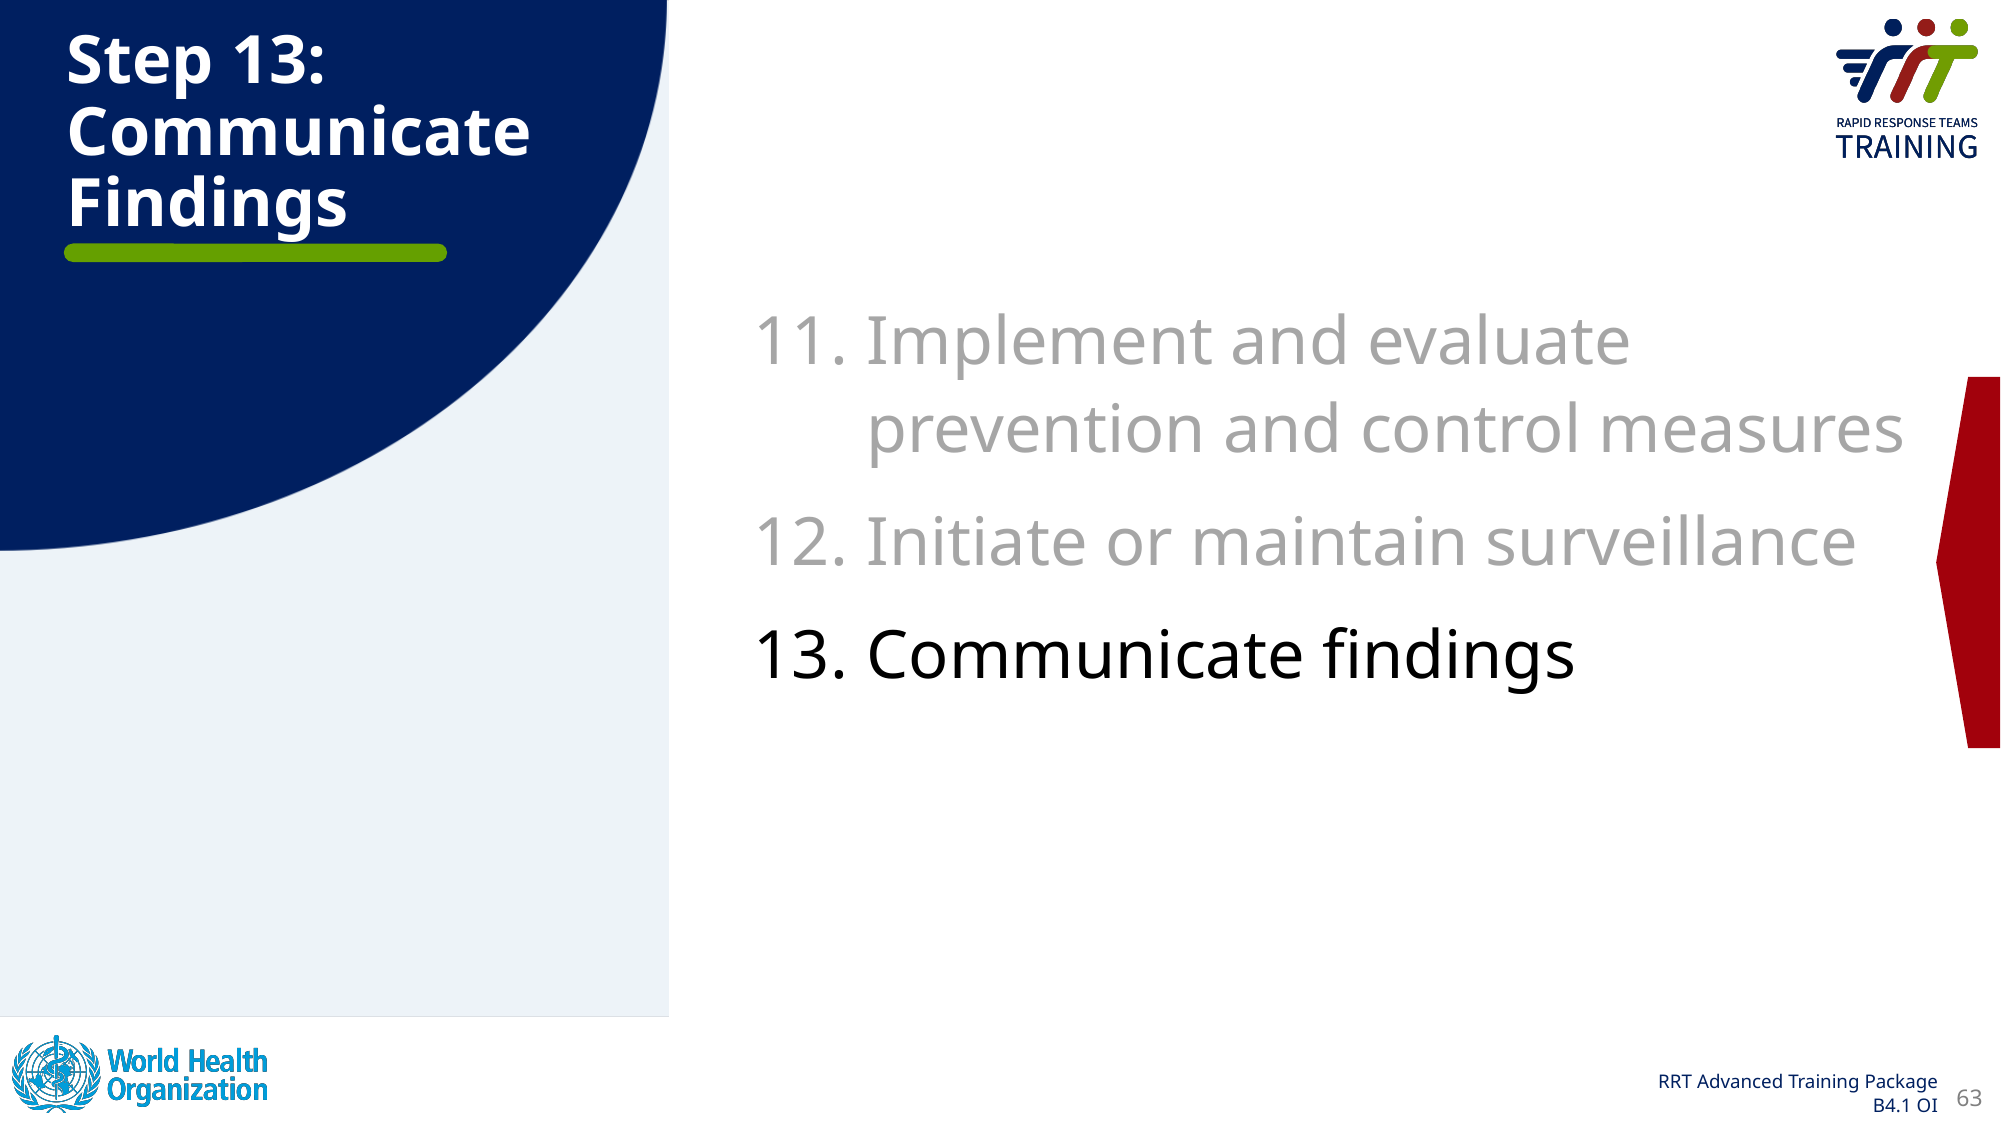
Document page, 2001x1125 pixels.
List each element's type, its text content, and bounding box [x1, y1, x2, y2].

picture [1835, 19, 1978, 167]
picture [34, 1054, 43, 1078]
picture [71, 1053, 90, 1091]
picture [12, 1035, 54, 1068]
picture [59, 1035, 267, 1113]
text_box [63, 243, 448, 263]
picture [24, 1054, 36, 1087]
picture [30, 1083, 37, 1091]
picture [0, 0, 669, 1018]
picture [46, 1056, 54, 1062]
picture [22, 1062, 26, 1077]
picture [12, 1083, 48, 1113]
text_box Implement and evaluate prevention and control measures Initiate or maintain surveillance Communicate findings [746, 282, 1969, 1032]
title Step 13: Communicate Findings [58, 22, 596, 245]
picture [36, 1088, 78, 1105]
picture [40, 1062, 47, 1070]
picture [50, 1108, 62, 1113]
